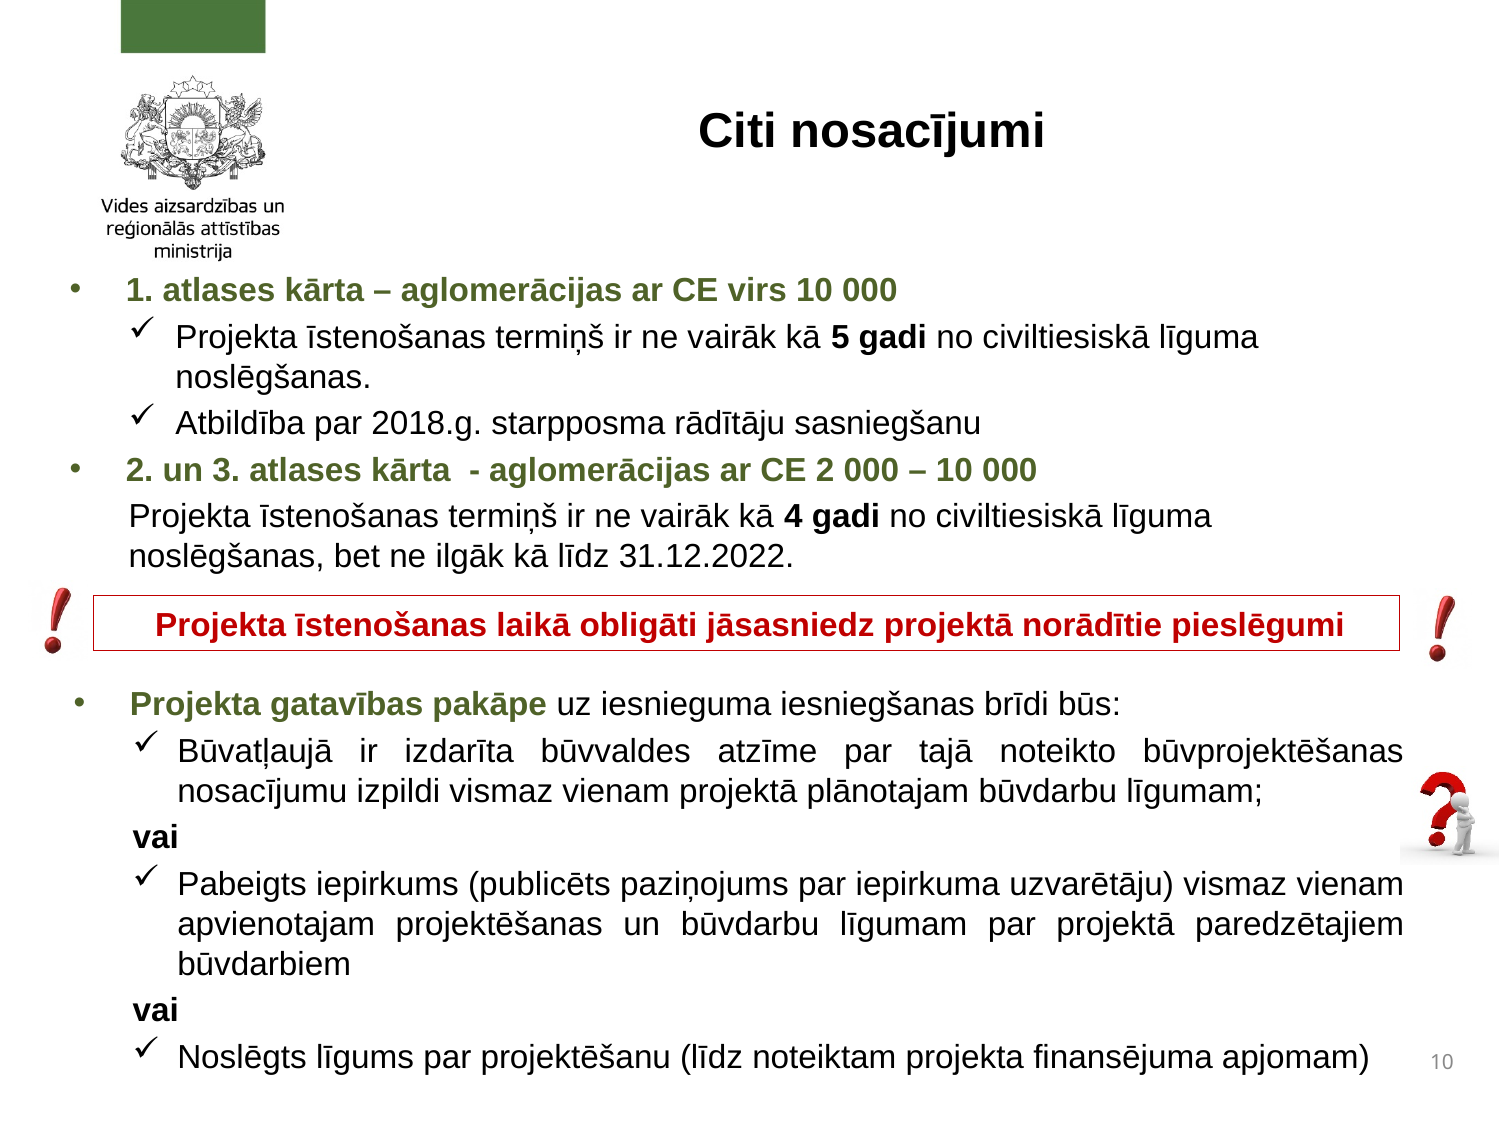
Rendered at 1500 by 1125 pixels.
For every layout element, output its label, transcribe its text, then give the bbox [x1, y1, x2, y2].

title Citi nosacījumi [371, 91, 1373, 166]
picture [1400, 766, 1499, 866]
text_box Projekta gatavības pakāpe uz iesnieguma iesniegšanas brīdi būs: Būvatļaujā ir izdarīta būvvaldes atzīme par tajā noteikto būvprojektēšanas nosacījumu izpildi vismaz vienam projektā plānotajam būvdarbu līgumam; vai Pabeigts iepirkums (publicēts paziņojums par iepirkuma uzvarētāju) vismaz vienam apvienotajam projektēšanas un būvdarbu līgumam par projektā paredzētajiem būvdarbiem vai Noslēgts līgums par projektēšanu (līdz noteiktam projekta finansējuma apjomam) [58, 674, 1422, 1087]
picture [28, 580, 88, 661]
slide_number 10 [1400, 1037, 1470, 1088]
text_box Projekta īstenošanas laikā obligāti jāsasniedz projektā norādītie pieslēgumi [93, 595, 1400, 651]
list 1. atlases kārta – aglomerācijas ar CE virs 10 000 Projekta īstenošanas termiņš ir ne vairāk kā 5 gadi no civiltiesiskā līguma noslēgšanas. Atbildība par 2018.g. starpposma rādītāju sasniegšanu 2. un 3. atlases kārta - aglomerācijas ar CE 2 000 – 10 000 Projekta īstenošanas termiņš ir ne vairāk kā 4 gadi no civiltiesiskā līguma noslēgšanas, bet ne ilgāk kā līdz 31.12.2022. [53, 260, 1418, 590]
picture [48, 0, 338, 321]
picture [1413, 587, 1473, 669]
